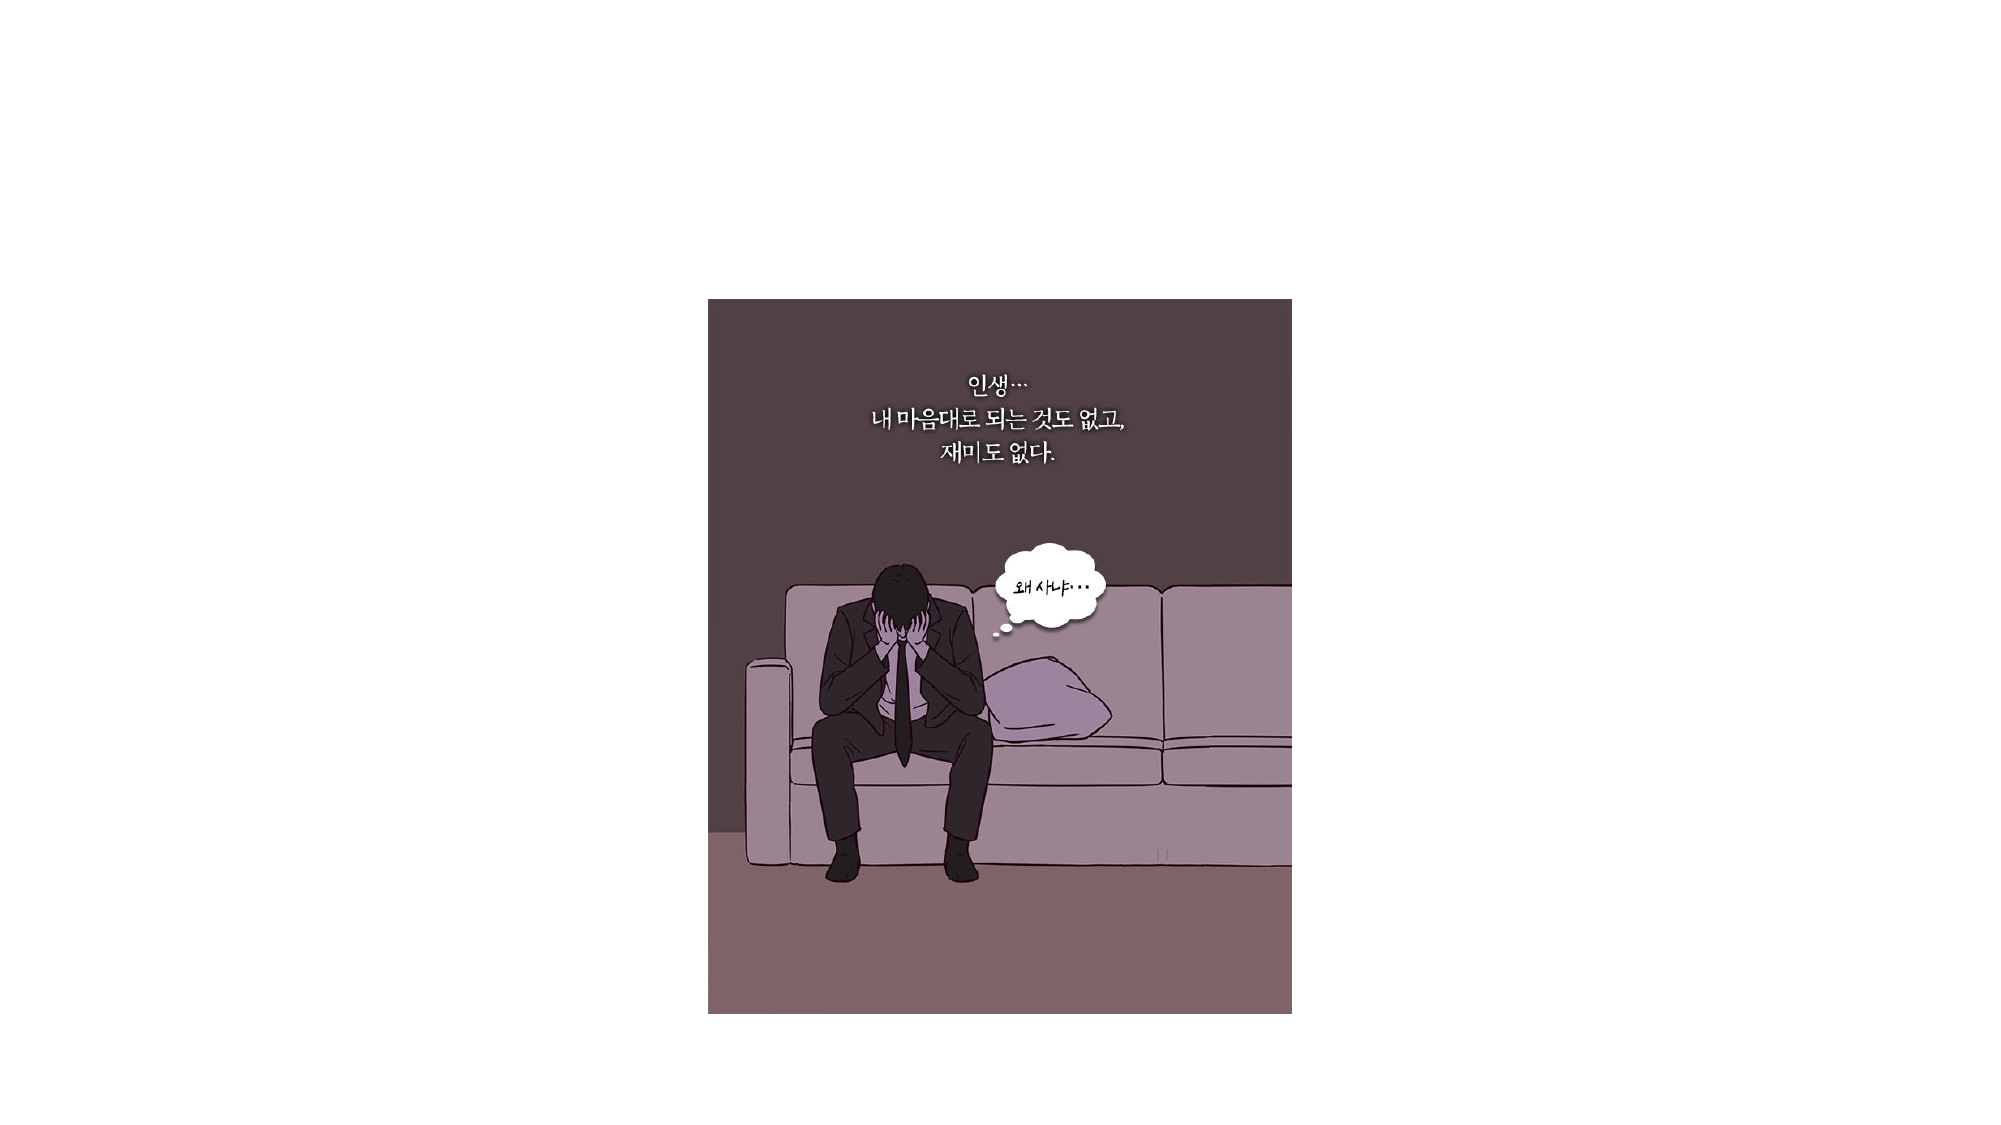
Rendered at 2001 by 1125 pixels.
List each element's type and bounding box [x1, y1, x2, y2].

list [707, 299, 1292, 1014]
